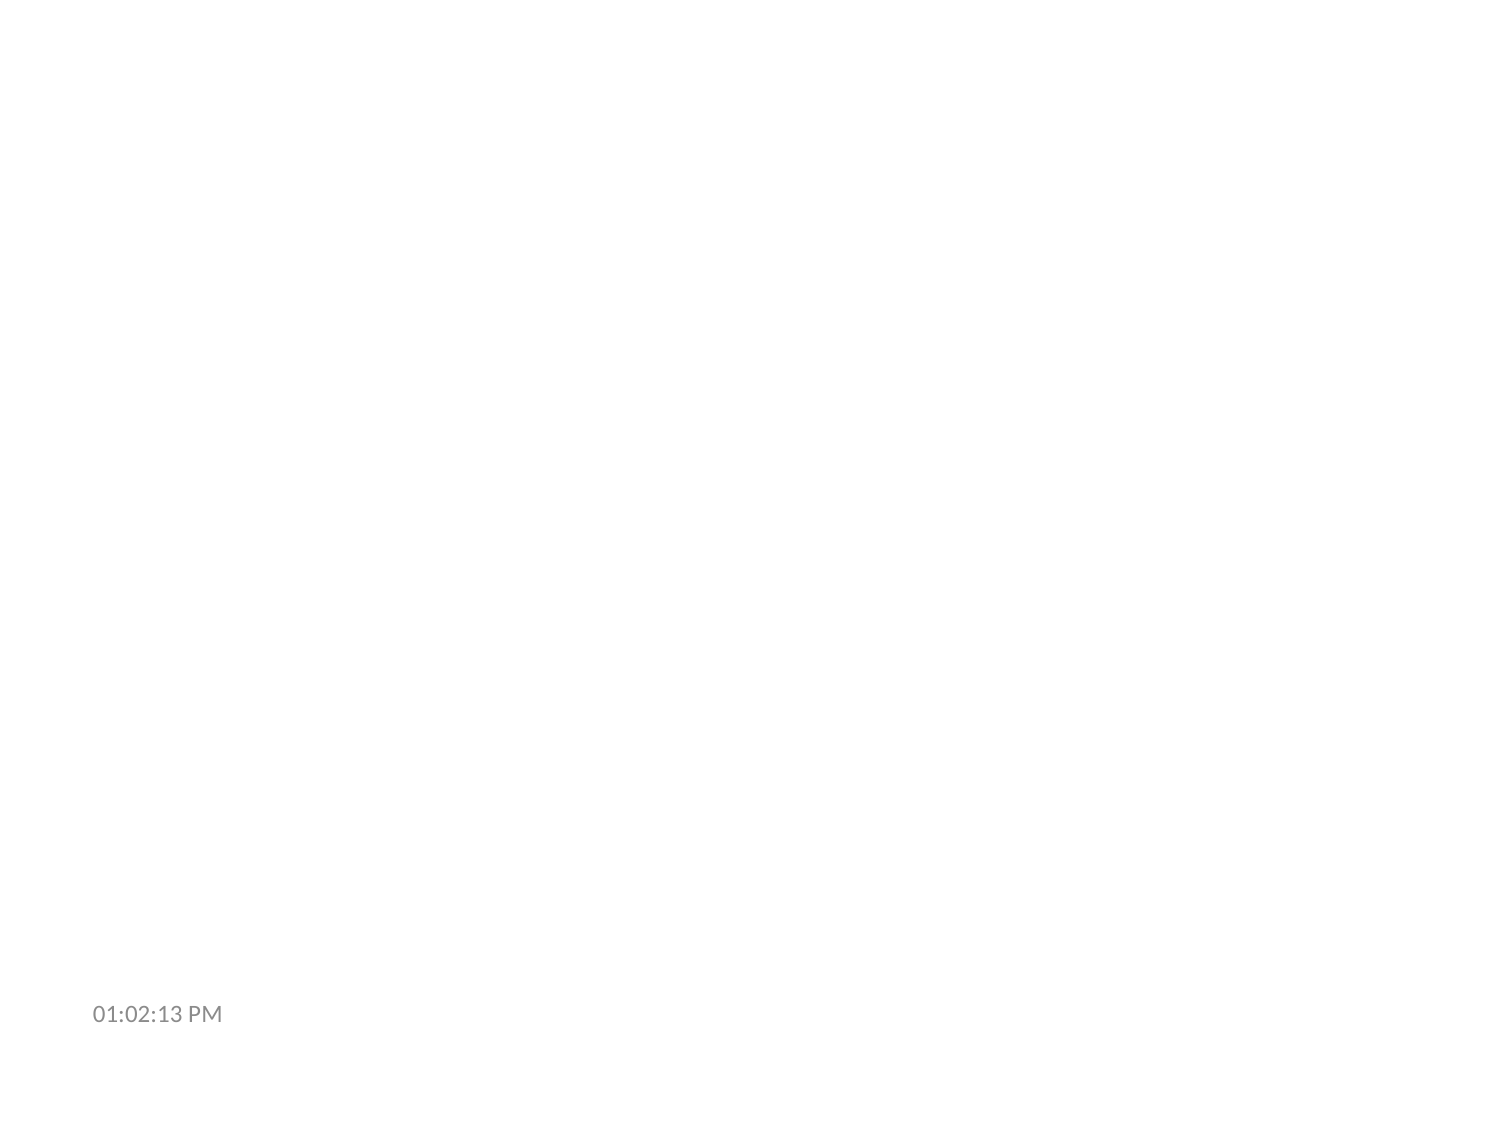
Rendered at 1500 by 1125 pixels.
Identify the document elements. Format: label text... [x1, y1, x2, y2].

text_box 3:35:09 PM [77, 982, 428, 1043]
